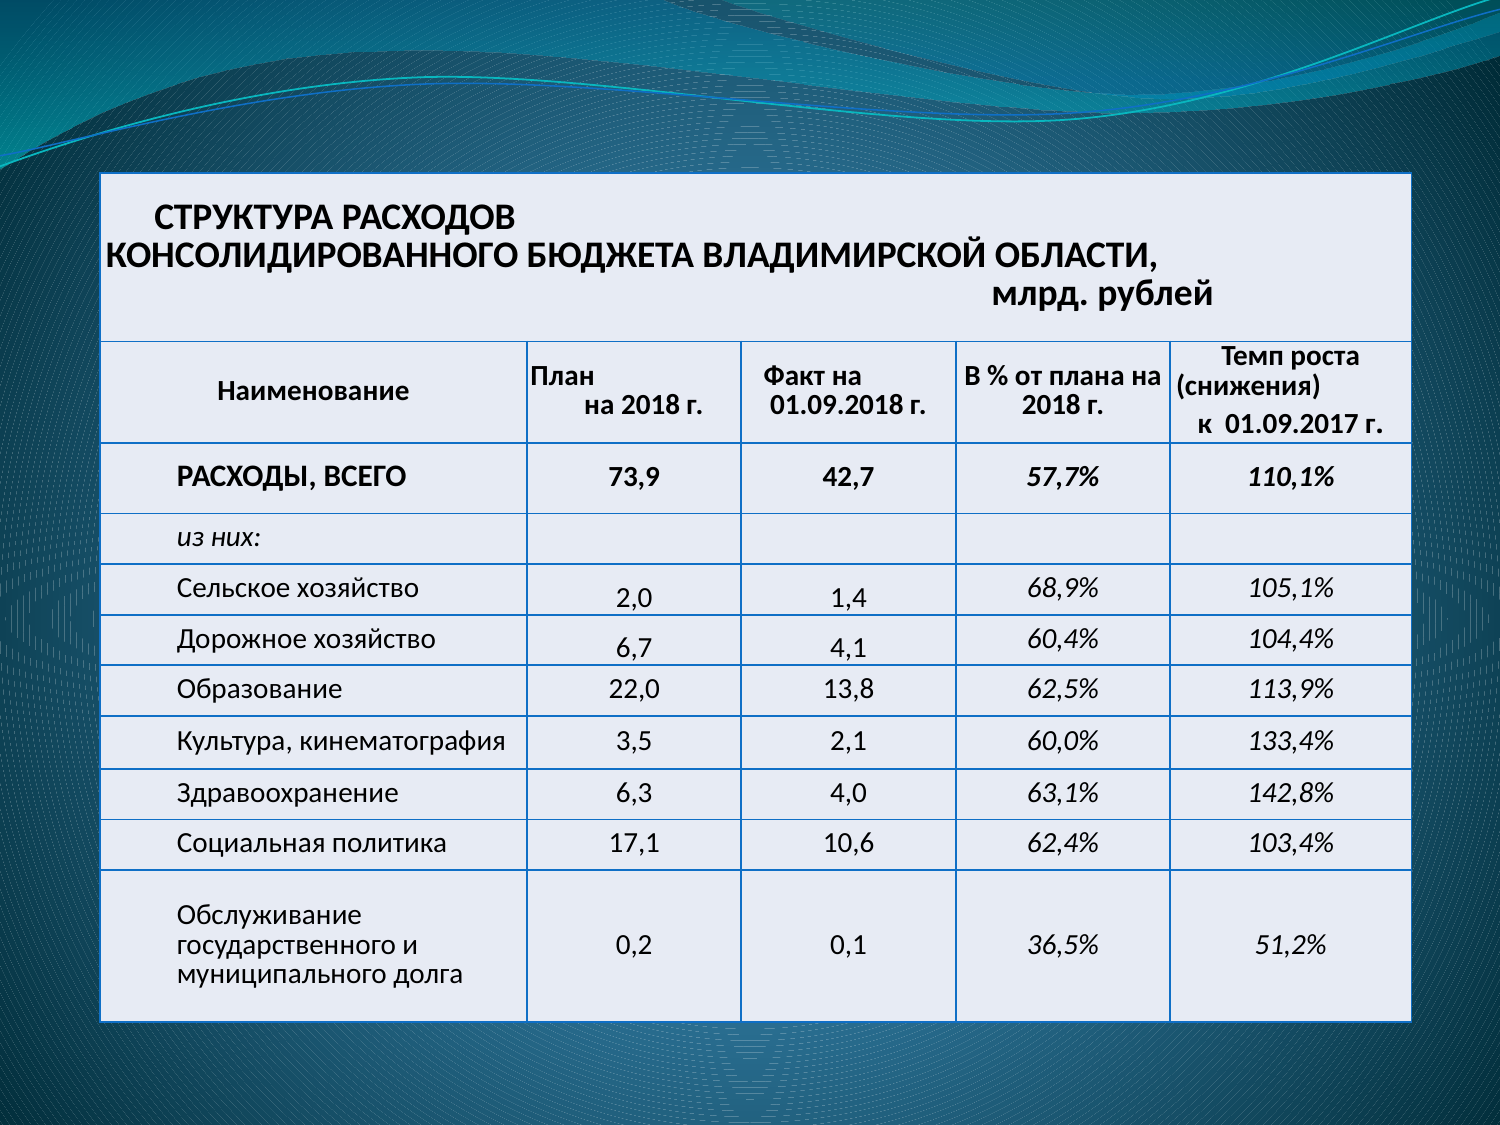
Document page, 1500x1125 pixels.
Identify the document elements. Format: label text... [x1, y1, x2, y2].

table_cell 113,9% [1171, 666, 1411, 715]
table_cell 36,5% [957, 871, 1169, 1021]
table_cell 17,1 [528, 820, 740, 869]
table_cell Дорожное хозяйство [101, 616, 526, 664]
table_cell 4,0 [742, 770, 955, 819]
table_cell Обслуживание государственного и муниципального долга [101, 871, 526, 1021]
table_cell 73,9 [528, 444, 740, 513]
table_cell Здравоохранение [101, 770, 526, 819]
table_cell 57,7% [957, 444, 1169, 513]
table_cell [742, 514, 955, 563]
table_cell 22,0 [528, 666, 740, 715]
table_cell 6,3 [528, 770, 740, 819]
table_cell 6,7 [528, 616, 740, 664]
table_cell [528, 514, 740, 563]
table_cell 110,1% [1171, 444, 1411, 513]
table_cell 2,0 [528, 565, 740, 614]
table_cell 142,8% [1171, 770, 1411, 819]
table_cell 68,9% [957, 565, 1169, 614]
table_cell РАСХОДЫ, ВСЕГО [101, 444, 526, 513]
table_cell Темп роста (снижения) к 01.09.2017 г. [1171, 342, 1411, 442]
table_cell 1,4 [742, 565, 955, 614]
table_cell [957, 514, 1169, 563]
table_cell В % от плана на 2018 г. [957, 342, 1169, 442]
table_cell 105,1% [1171, 565, 1411, 614]
table_cell Культура, кинематография [101, 717, 526, 768]
table_cell 2,1 [742, 717, 955, 768]
table_cell План на 2018 г. [528, 342, 740, 442]
table_cell 60,4% [957, 616, 1169, 664]
table_cell 63,1% [957, 770, 1169, 819]
table_cell из них: [101, 514, 526, 563]
table_cell 103,4% [1171, 820, 1411, 869]
table_cell 60,0% [957, 717, 1169, 768]
table_cell 4,1 [742, 616, 955, 664]
table_cell Социальная политика [101, 820, 526, 869]
table_cell 13,8 [742, 666, 955, 715]
table_cell 62,4% [957, 820, 1169, 869]
table_cell Наименование [101, 342, 526, 442]
table_cell [1171, 514, 1411, 563]
table_cell 3,5 [528, 717, 740, 768]
table_cell 0,1 [742, 871, 955, 1021]
table_cell 133,4% [1171, 717, 1411, 768]
table_cell 0,2 [528, 871, 740, 1021]
table_cell 10,6 [742, 820, 955, 869]
table_cell Факт на 01.09.2018 г. [742, 342, 955, 442]
table_cell Образование [101, 666, 526, 715]
table_header СТРУКТУРА РАСХОДОВ КОНСОЛИДИРОВАННОГО БЮДЖЕТА ВЛАДИМИРСКОЙ ОБЛАСТИ, млрд. рублей [101, 174, 1411, 341]
table_cell Сельское хозяйство [101, 565, 526, 614]
table_cell 51,2% [1171, 871, 1411, 1021]
table_cell 104,4% [1171, 616, 1411, 664]
table_cell 42,7 [742, 444, 955, 513]
table_cell 62,5% [957, 666, 1169, 715]
